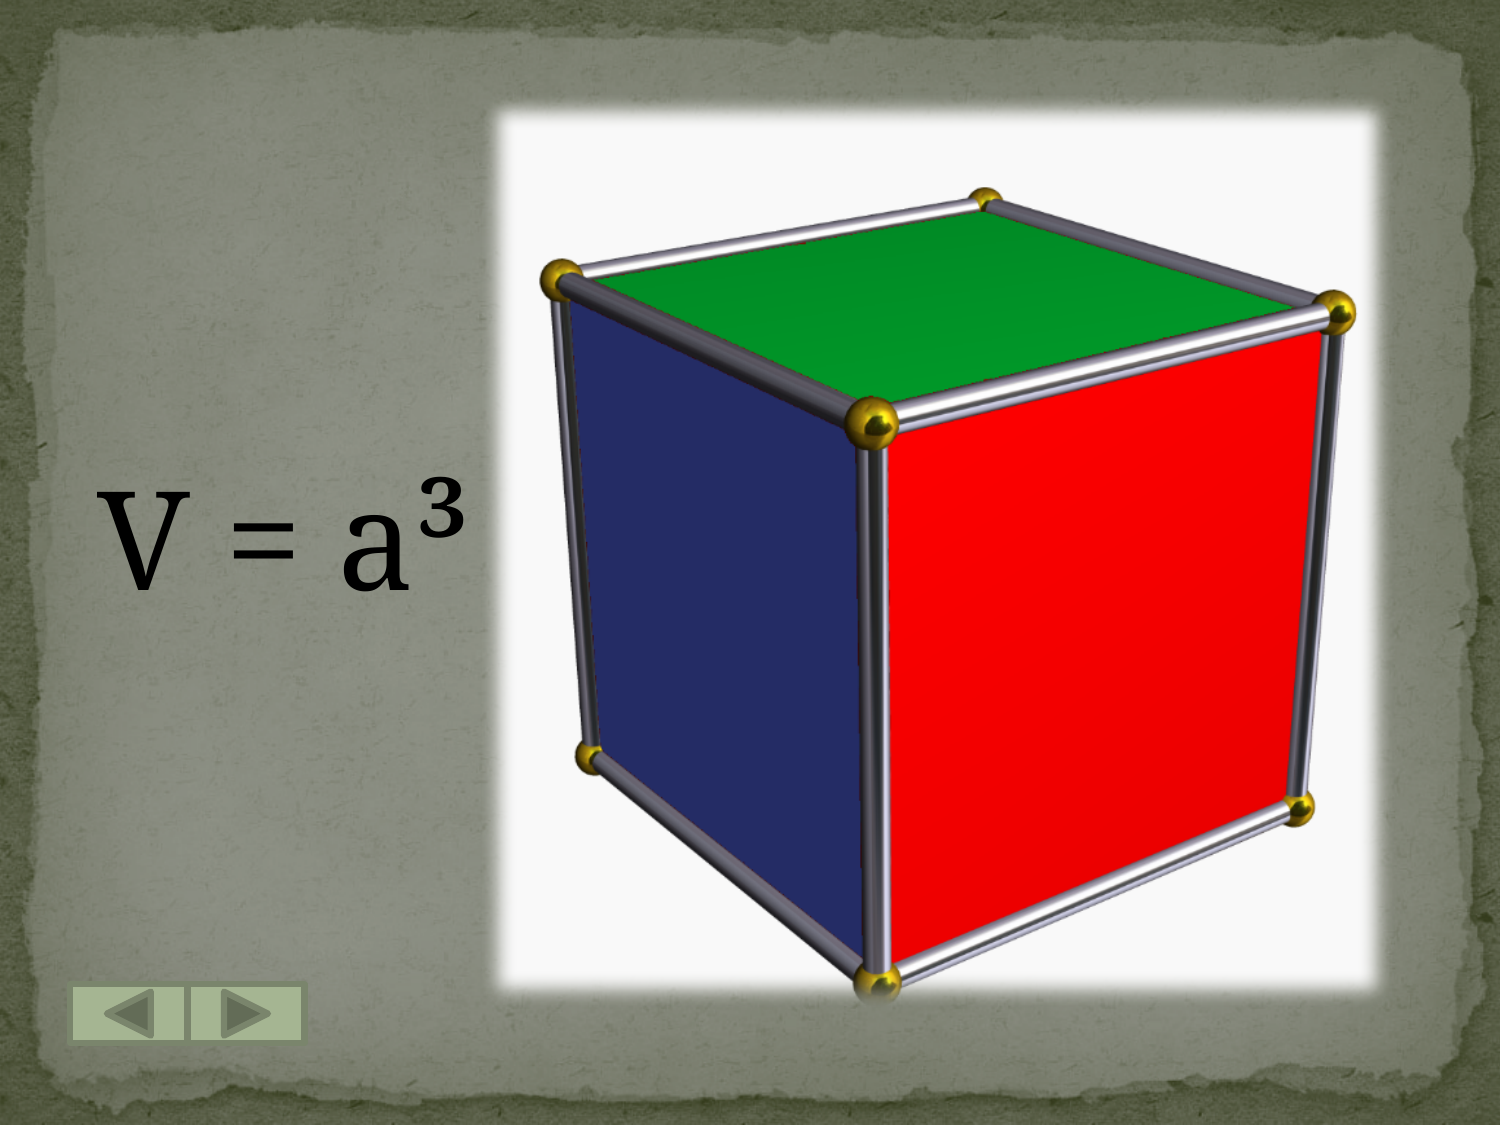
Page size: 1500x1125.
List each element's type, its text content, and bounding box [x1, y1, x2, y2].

text_box [67, 981, 185, 1046]
text_box [184, 981, 308, 1046]
picture [481, 94, 1395, 1007]
text_box V = a³ [82, 445, 469, 625]
